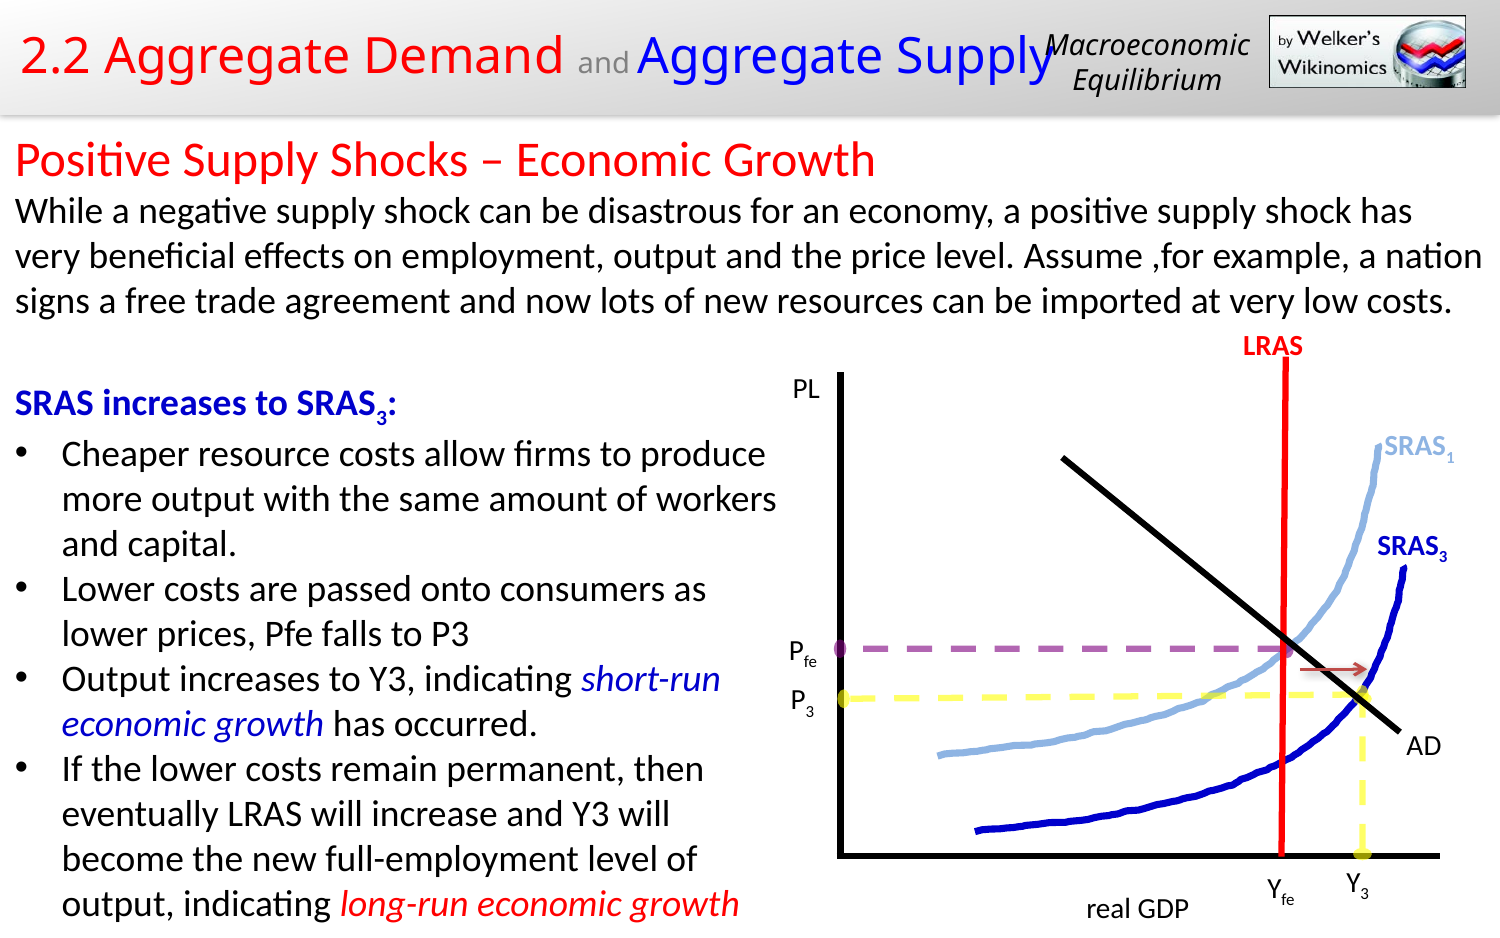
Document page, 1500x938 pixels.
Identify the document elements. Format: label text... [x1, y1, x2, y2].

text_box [773, 318, 1500, 933]
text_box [0, 0, 1500, 115]
text_box SRAS increases to SRAS3: Cheaper resource costs allow firms to produce more output with the same amount of workers and capital. Lower costs are passed onto consumers as lower prices, Pfe falls to P3 Output increases to Y3, indicating short-run economic growth has occurred. If the lower costs remain permanent, then eventually LRAS will increase and Y3 will become the new full-employment level of output, indicating long-run economic growth [0, 370, 768, 932]
text_box Positive Supply Shocks – Economic Growth While a negative supply shock can be disastrous for an economy, a positive supply shock has very beneficial effects on employment, output and the price level. Assume ,for example, a nation signs a free trade agreement and now lots of new resources can be imported at very low costs. [0, 123, 1500, 329]
